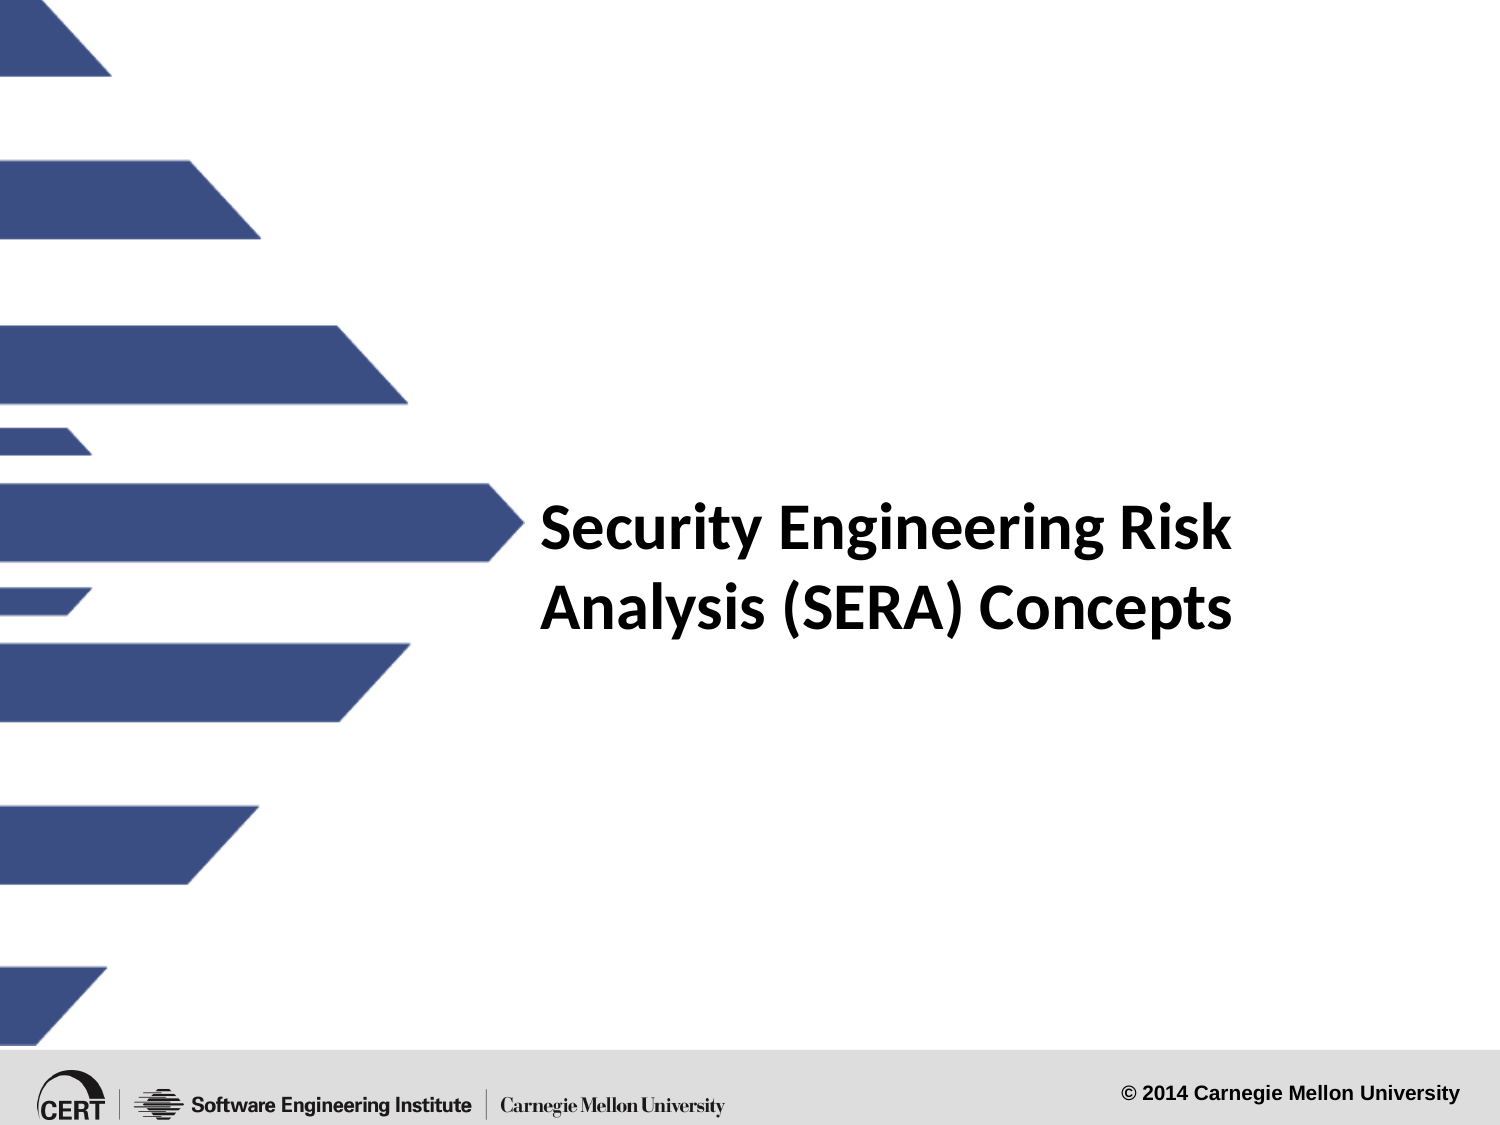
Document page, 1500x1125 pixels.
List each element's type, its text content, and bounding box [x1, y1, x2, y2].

title Security Engineering Risk Analysis (SERA) Concepts [524, 474, 1426, 688]
picture [37, 1069, 725, 1122]
picture [0, 0, 525, 1046]
